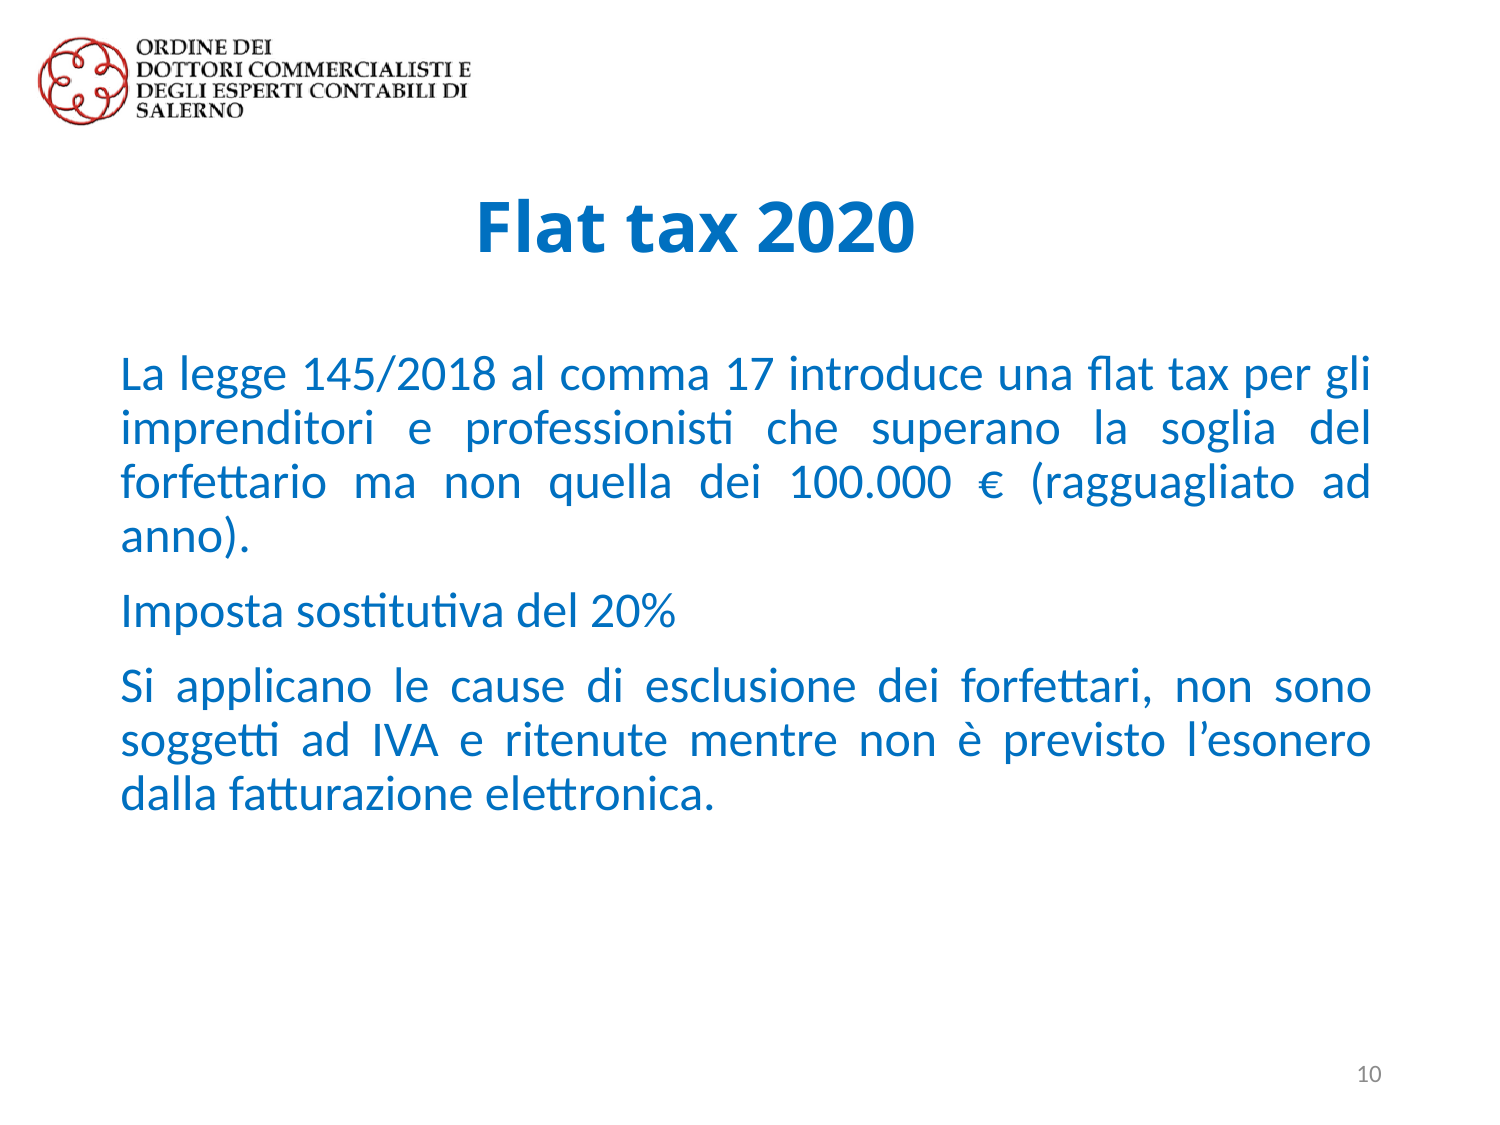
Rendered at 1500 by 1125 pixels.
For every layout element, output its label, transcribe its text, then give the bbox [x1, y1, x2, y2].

picture [29, 29, 479, 127]
slide_number 10 [1059, 1042, 1397, 1103]
title Flat tax 2020 [58, 184, 1334, 277]
subtitle La legge 145/2018 al comma 17 introduce una flat tax per gli imprenditori e professionisti che superano la soglia del forfettario ma non quella dei 100.000 € (ragguagliato ad anno). Imposta sostitutiva del 20% Si applicano le cause di esclusione dei forfettari, non sono soggetti ad IVA e ritenute mentre non è previsto l’esonero dalla fatturazione elettronica. [105, 339, 1388, 1012]
